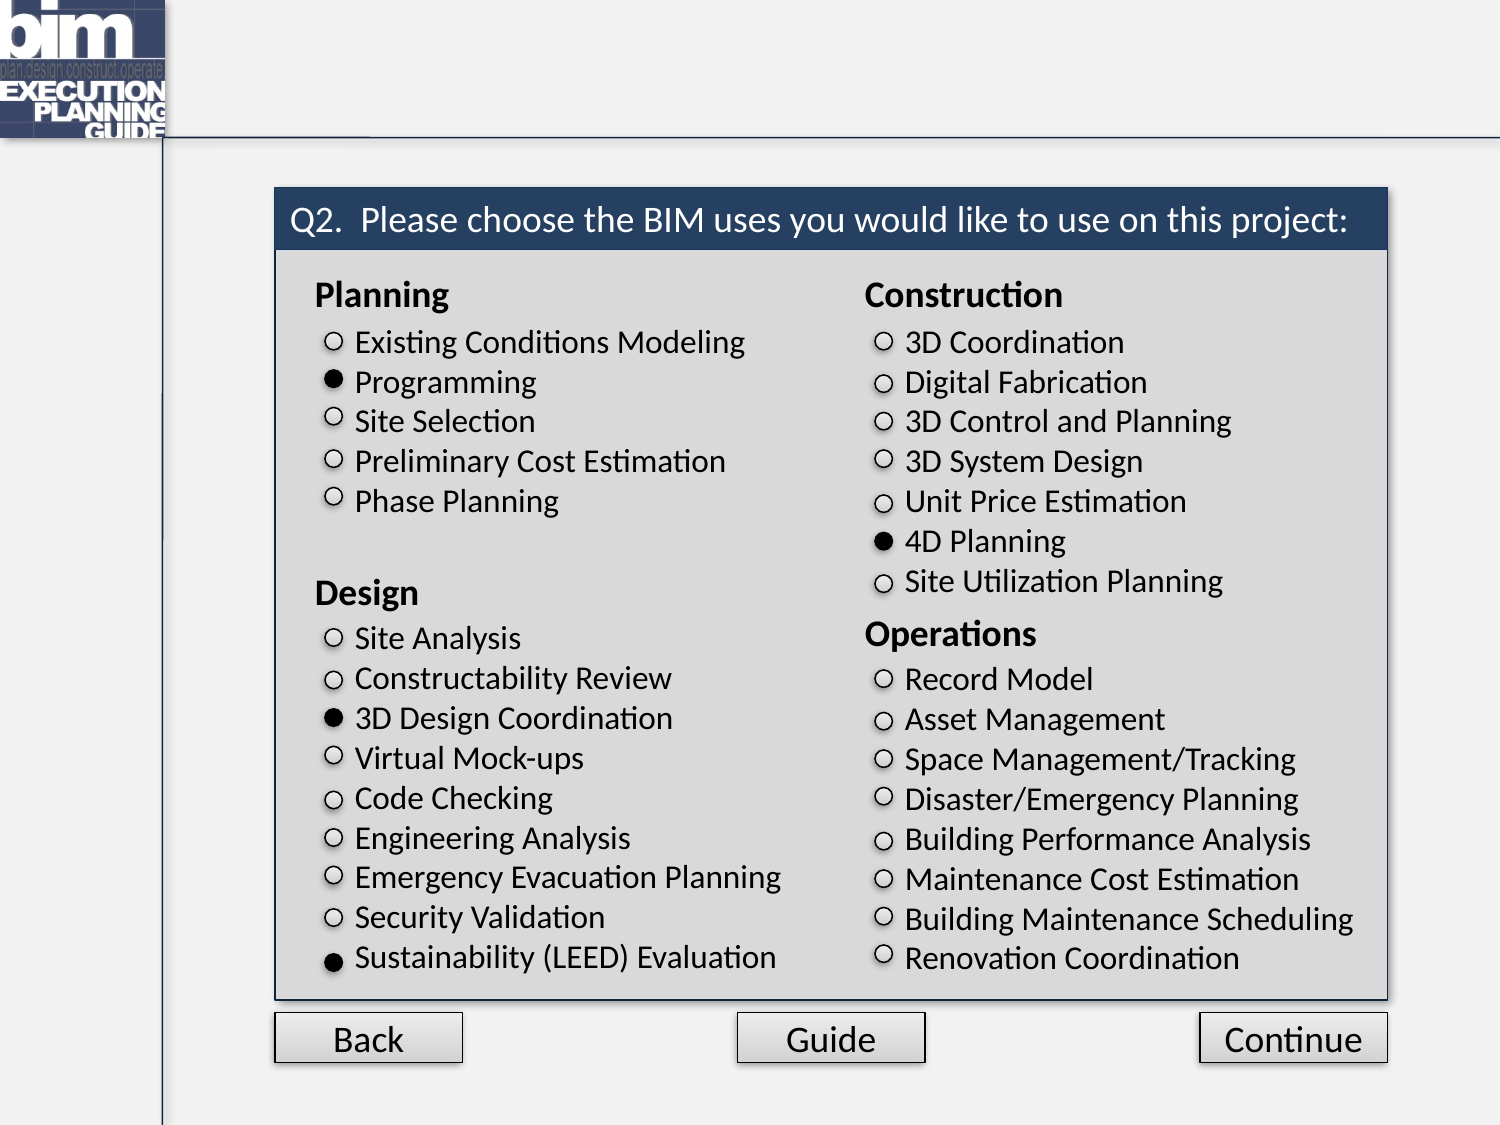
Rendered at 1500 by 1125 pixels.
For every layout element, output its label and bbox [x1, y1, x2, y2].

text_box [274, 1012, 463, 1063]
text_box [1199, 1012, 1388, 1063]
picture [0, 0, 166, 138]
text_box [0, 185, 1450, 1002]
text_box [737, 1012, 926, 1063]
